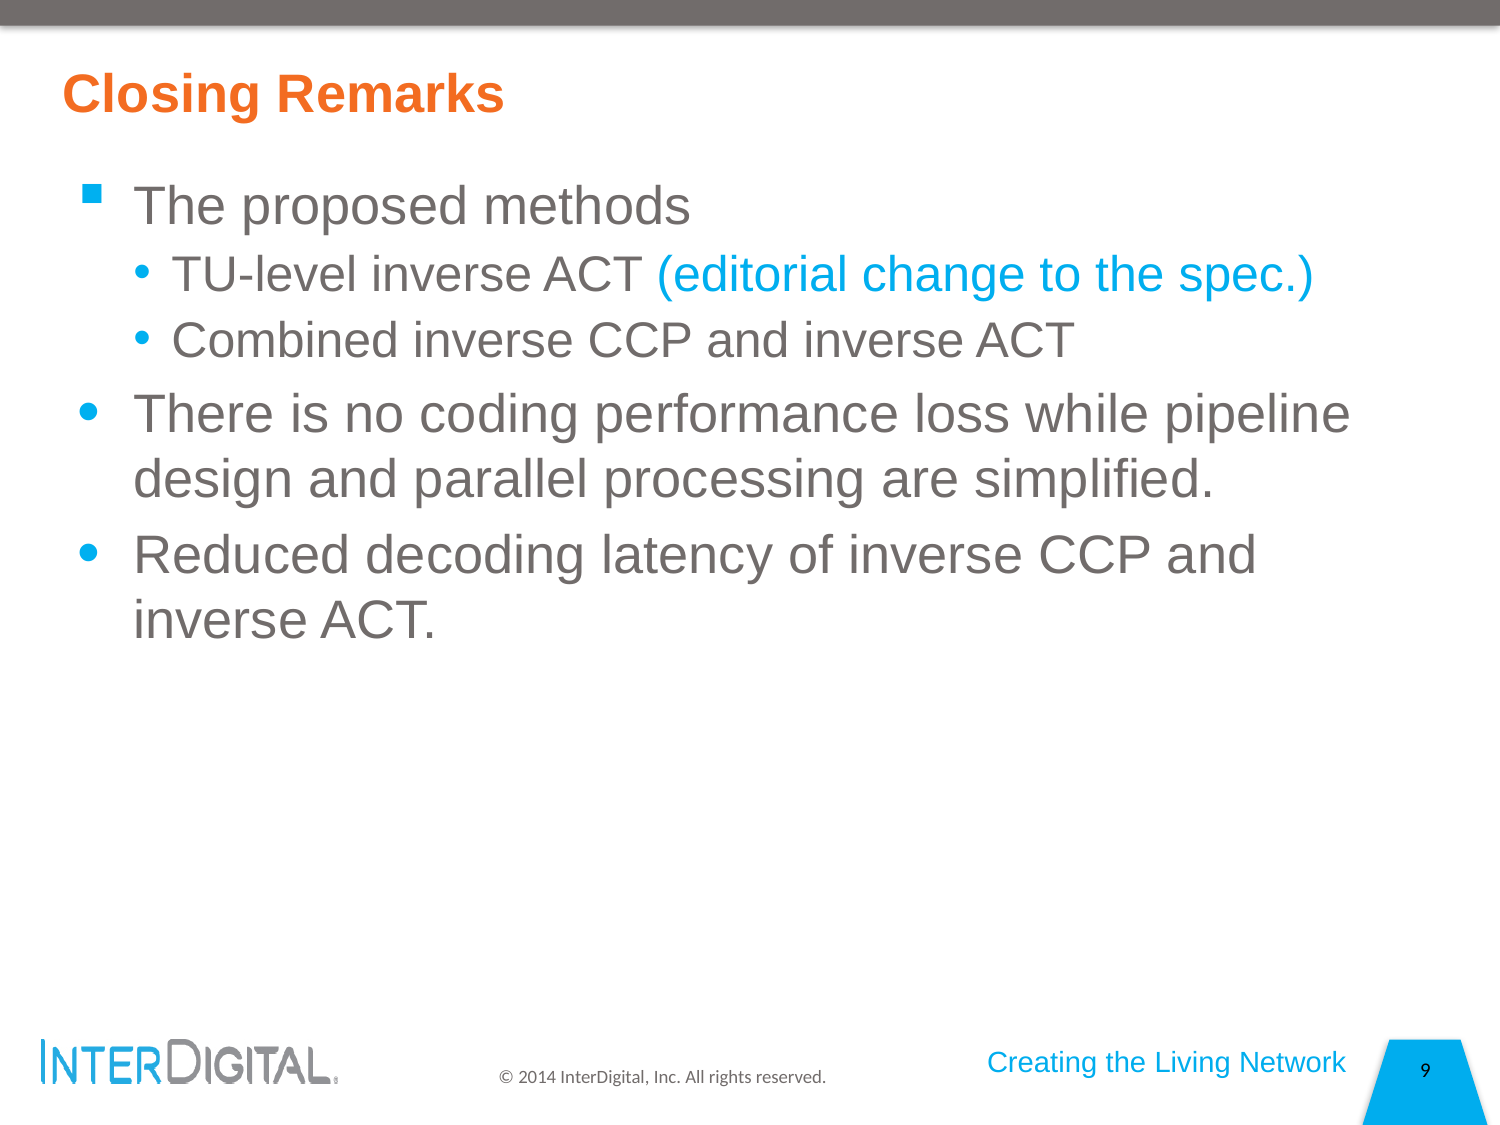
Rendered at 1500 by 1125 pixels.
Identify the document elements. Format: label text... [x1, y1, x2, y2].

picture [41, 1039, 338, 1084]
text_box Closing Remarks [47, 45, 1438, 138]
text_box The proposed methods TU-level inverse ACT (editorial change to the spec.) Combined inverse CCP and inverse ACT There is no coding performance loss while pipeline design and parallel processing are simplified. Reduced decoding latency of inverse CCP and inverse ACT. [62, 162, 1413, 675]
